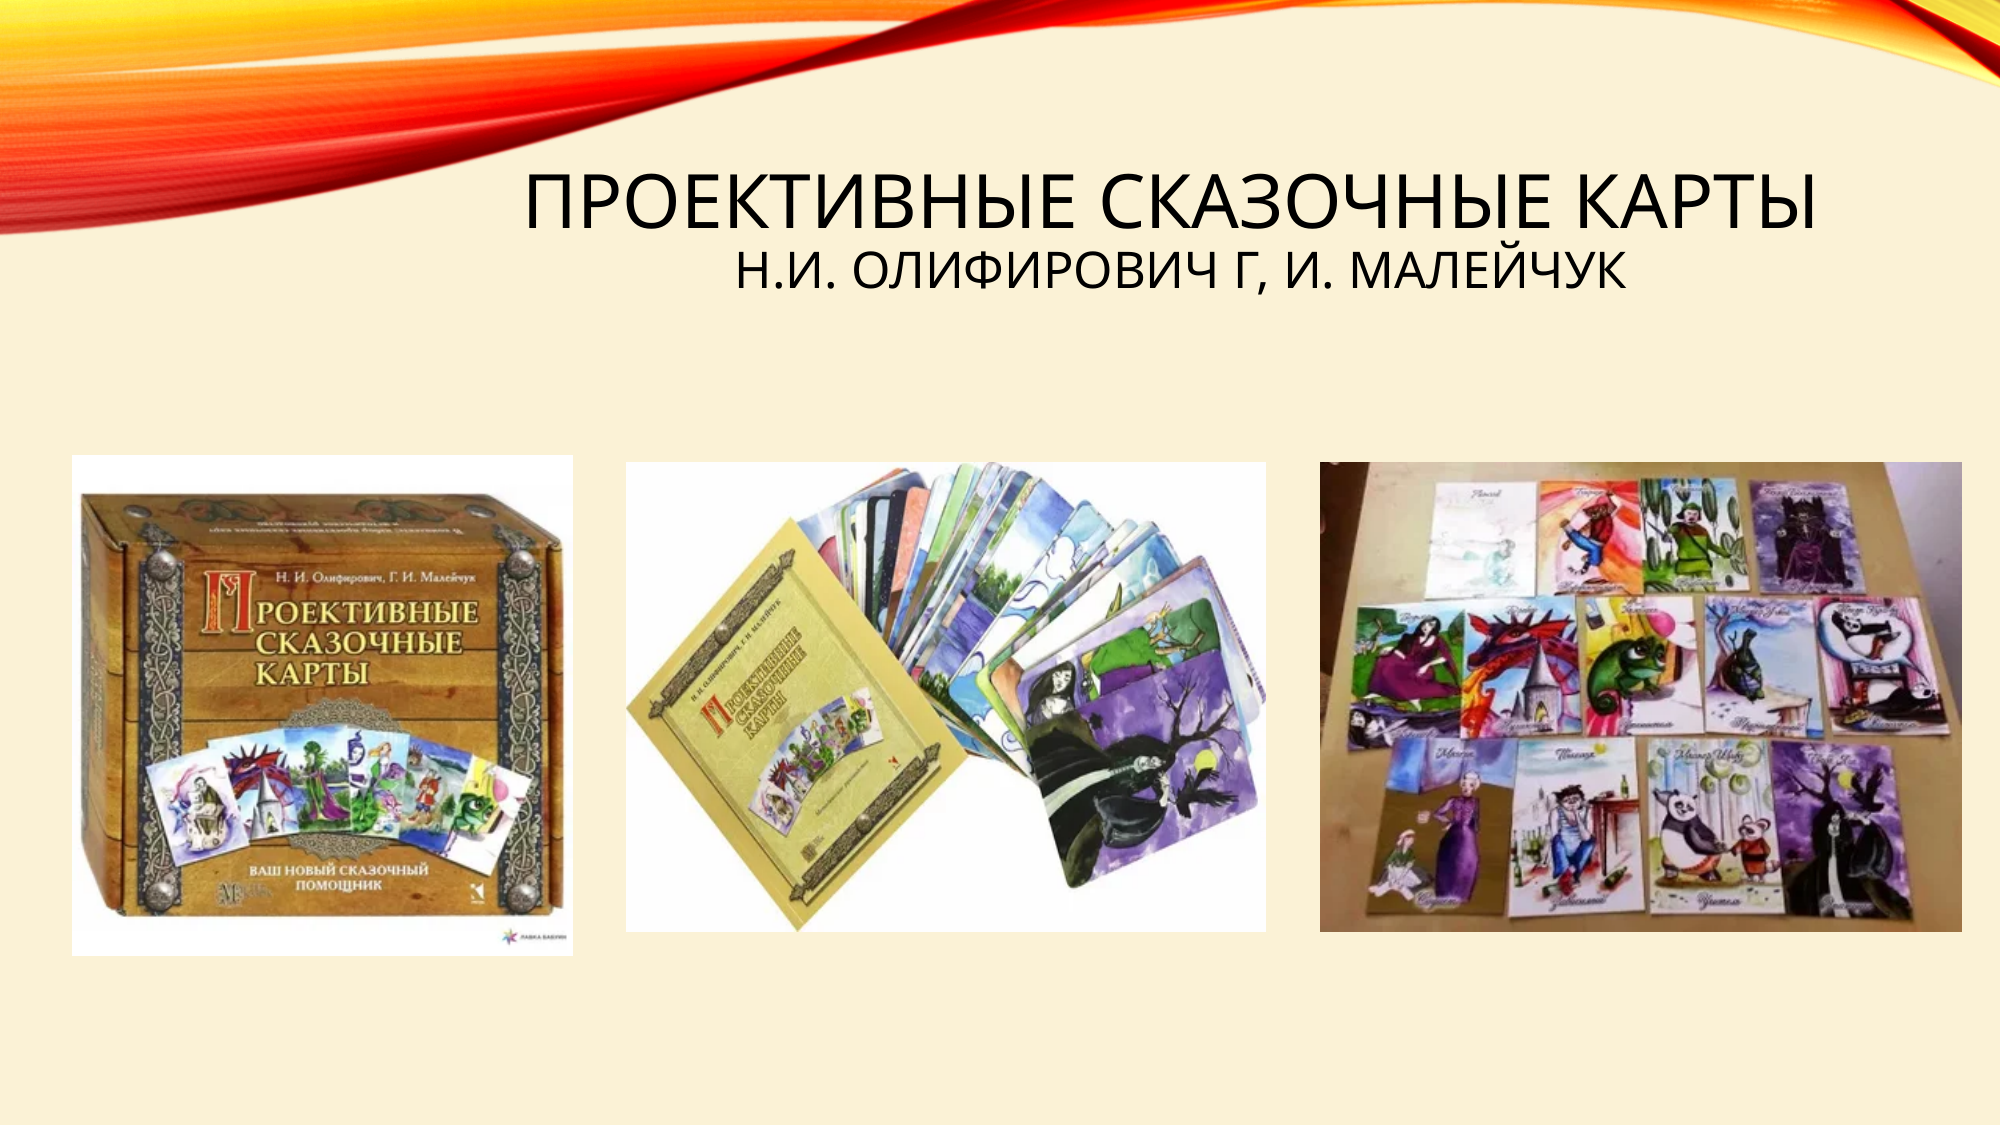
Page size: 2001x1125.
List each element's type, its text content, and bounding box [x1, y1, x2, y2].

picture [0, 0, 2000, 237]
picture [626, 462, 1267, 932]
title Проективные сказочные карты Н.И. Олифирович Г, И. Малейчук [474, 125, 1888, 338]
picture [1320, 462, 1962, 932]
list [71, 455, 573, 956]
